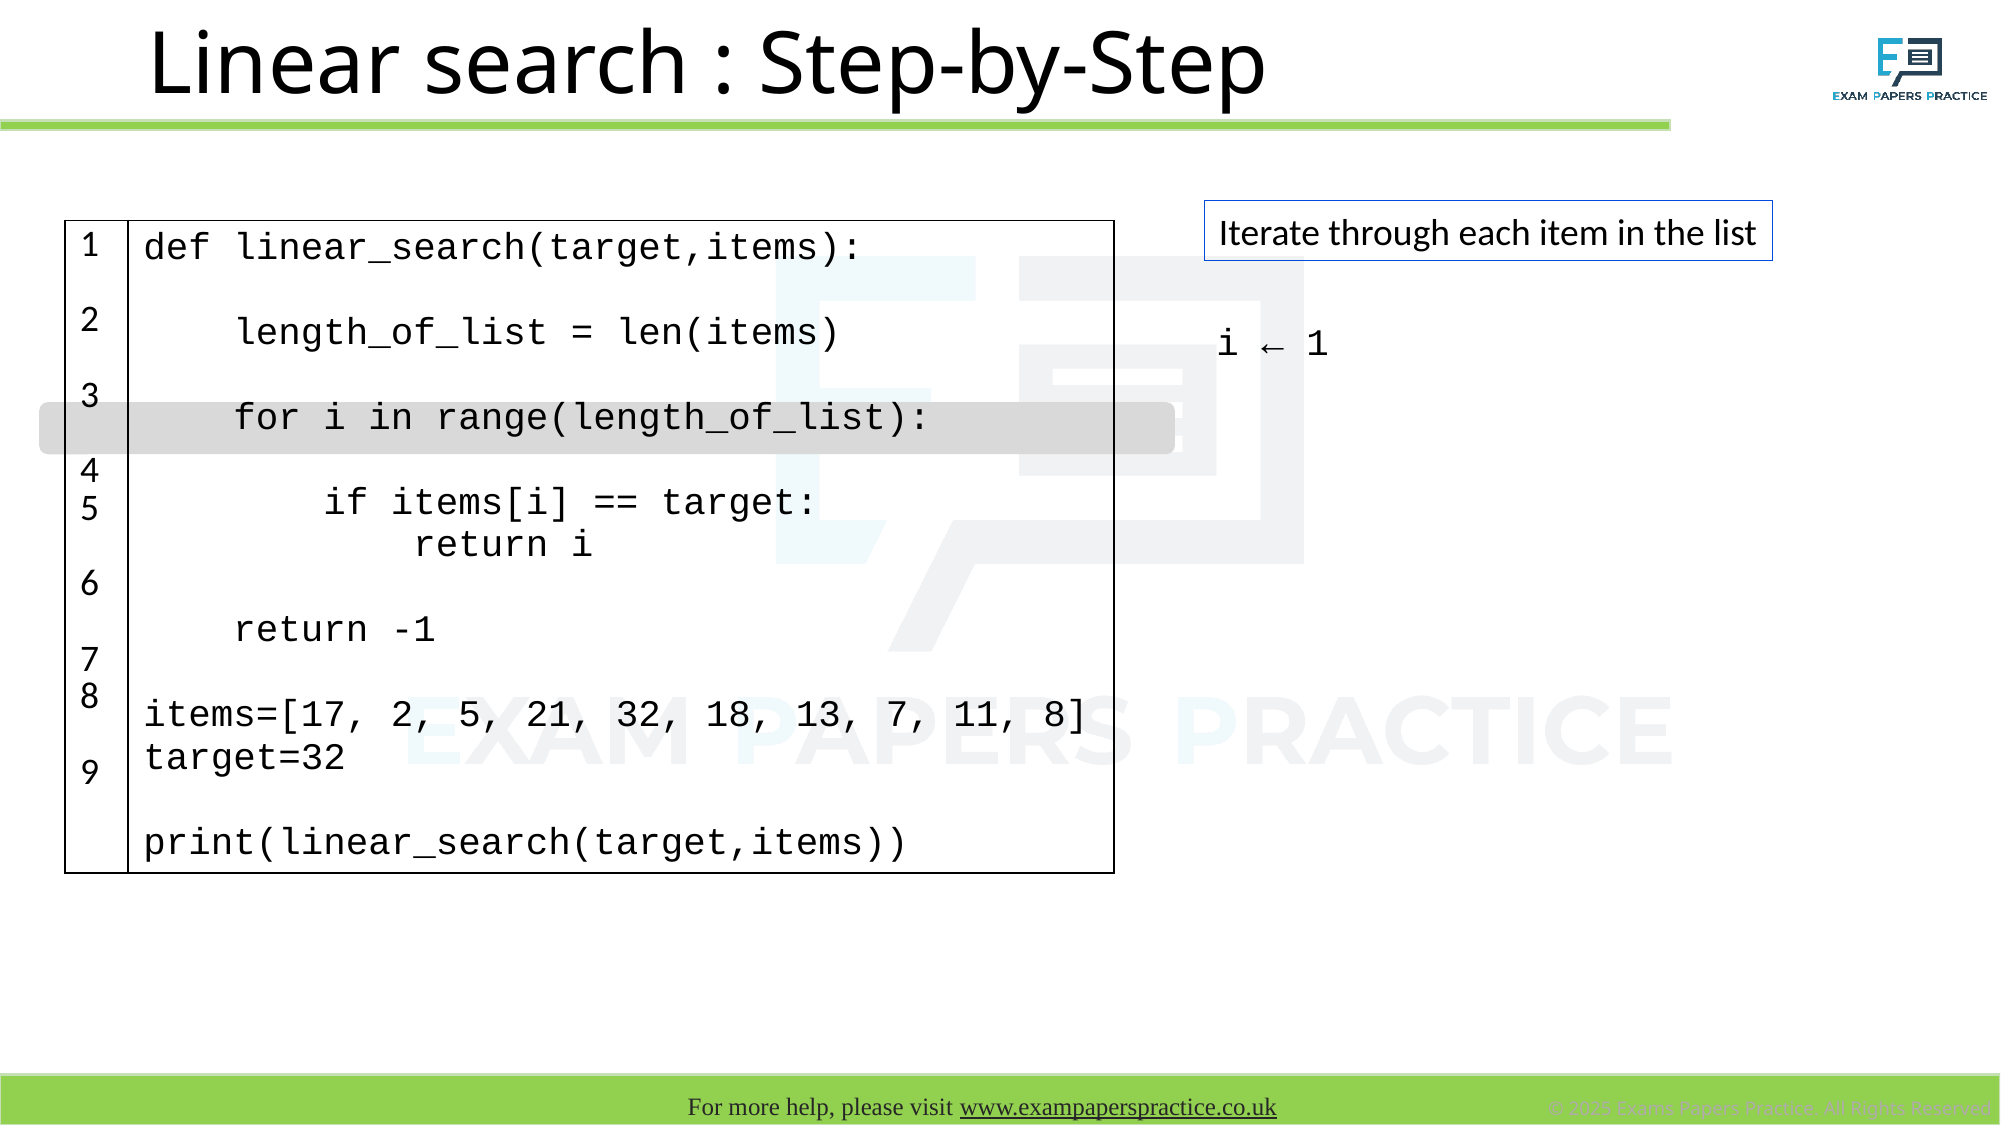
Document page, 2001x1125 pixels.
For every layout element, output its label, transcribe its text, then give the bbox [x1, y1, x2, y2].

table_header 1 2 3 4 5 6 7 8 9 [66, 221, 127, 872]
title Linear search : Step-by-Step [132, 11, 1858, 121]
text_box Iterate through each item in the list [1204, 200, 1773, 261]
text_box [1115, 401, 1176, 456]
text_box [38, 401, 64, 456]
text_box i ← 1 [1201, 310, 1344, 371]
table_header def linear_search(target,items): length_of_list = len(items) for i in range(length_of_list): if items[i] == target: return i return -1 items=[17, 2, 5, 21, 32, 18, 13, 7, 11, 8] target=32 print(linear_search(target,items)) [129, 221, 1113, 872]
